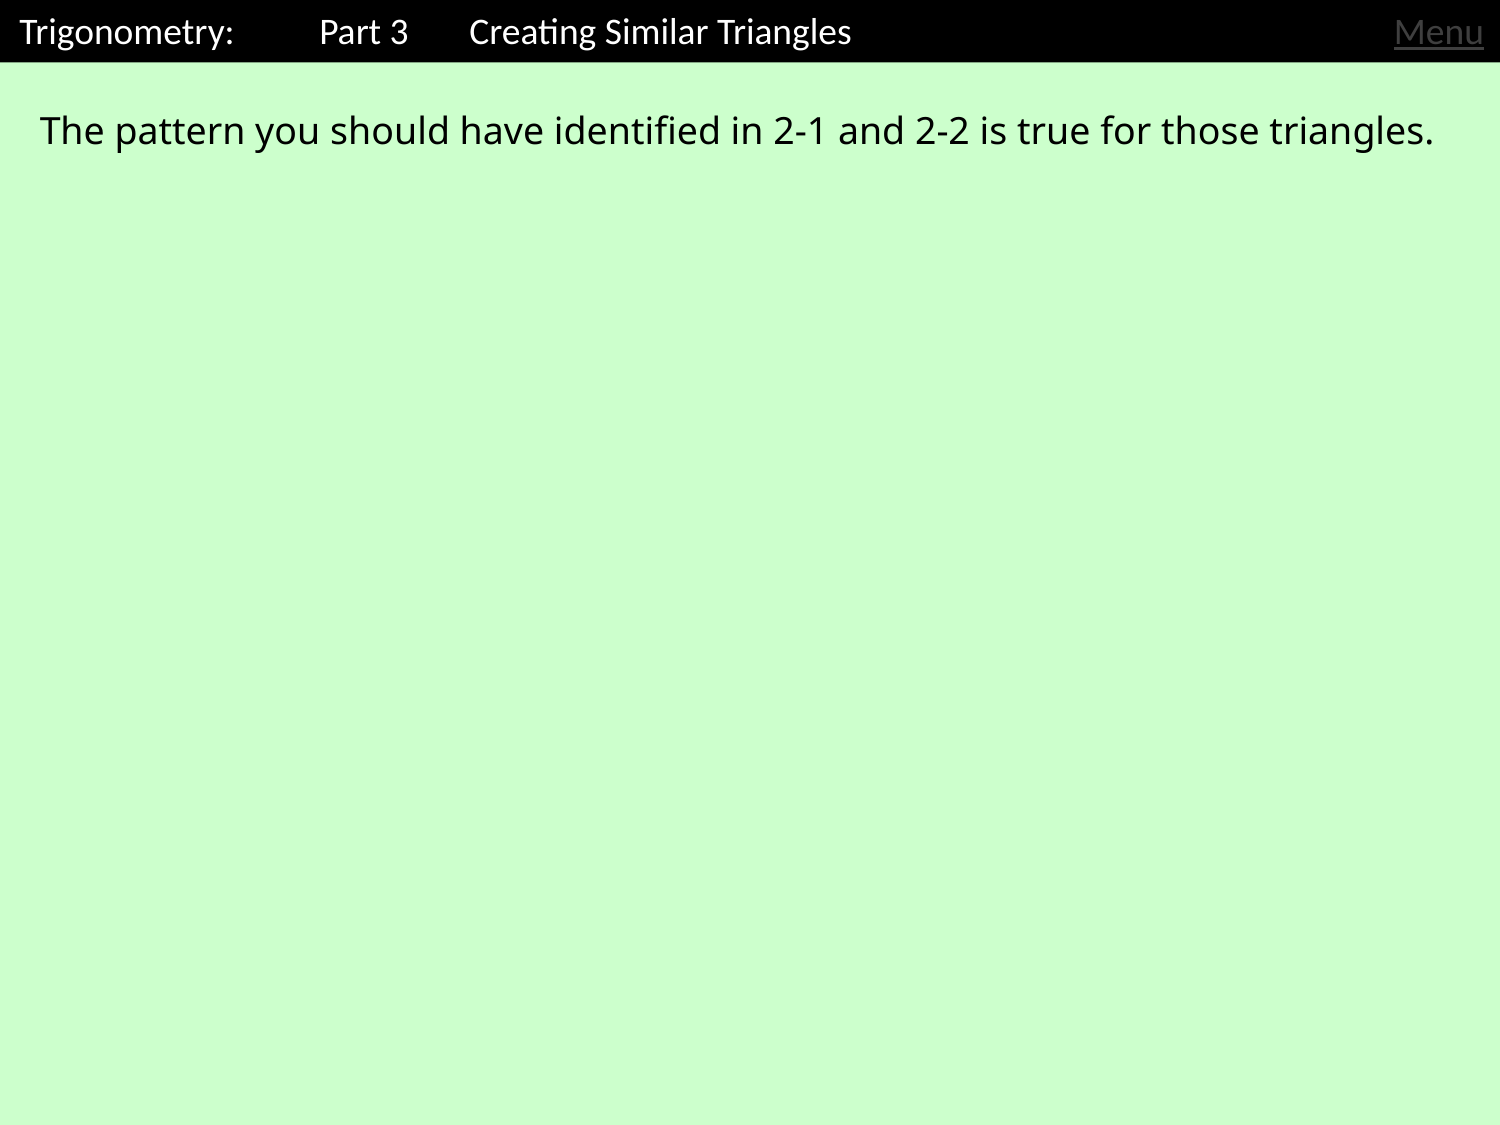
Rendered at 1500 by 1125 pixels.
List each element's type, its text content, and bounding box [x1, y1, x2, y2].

text_box [935, 0, 1500, 64]
text_box The pattern you should have identified in 2-1 and 2-2 is true for those triangles. [24, 99, 1475, 160]
text_box Trigonometry: Part 3 Creating Similar Triangles [4, 0, 935, 105]
text_box [0, 0, 4, 64]
text_box Menu [1379, 0, 1500, 60]
